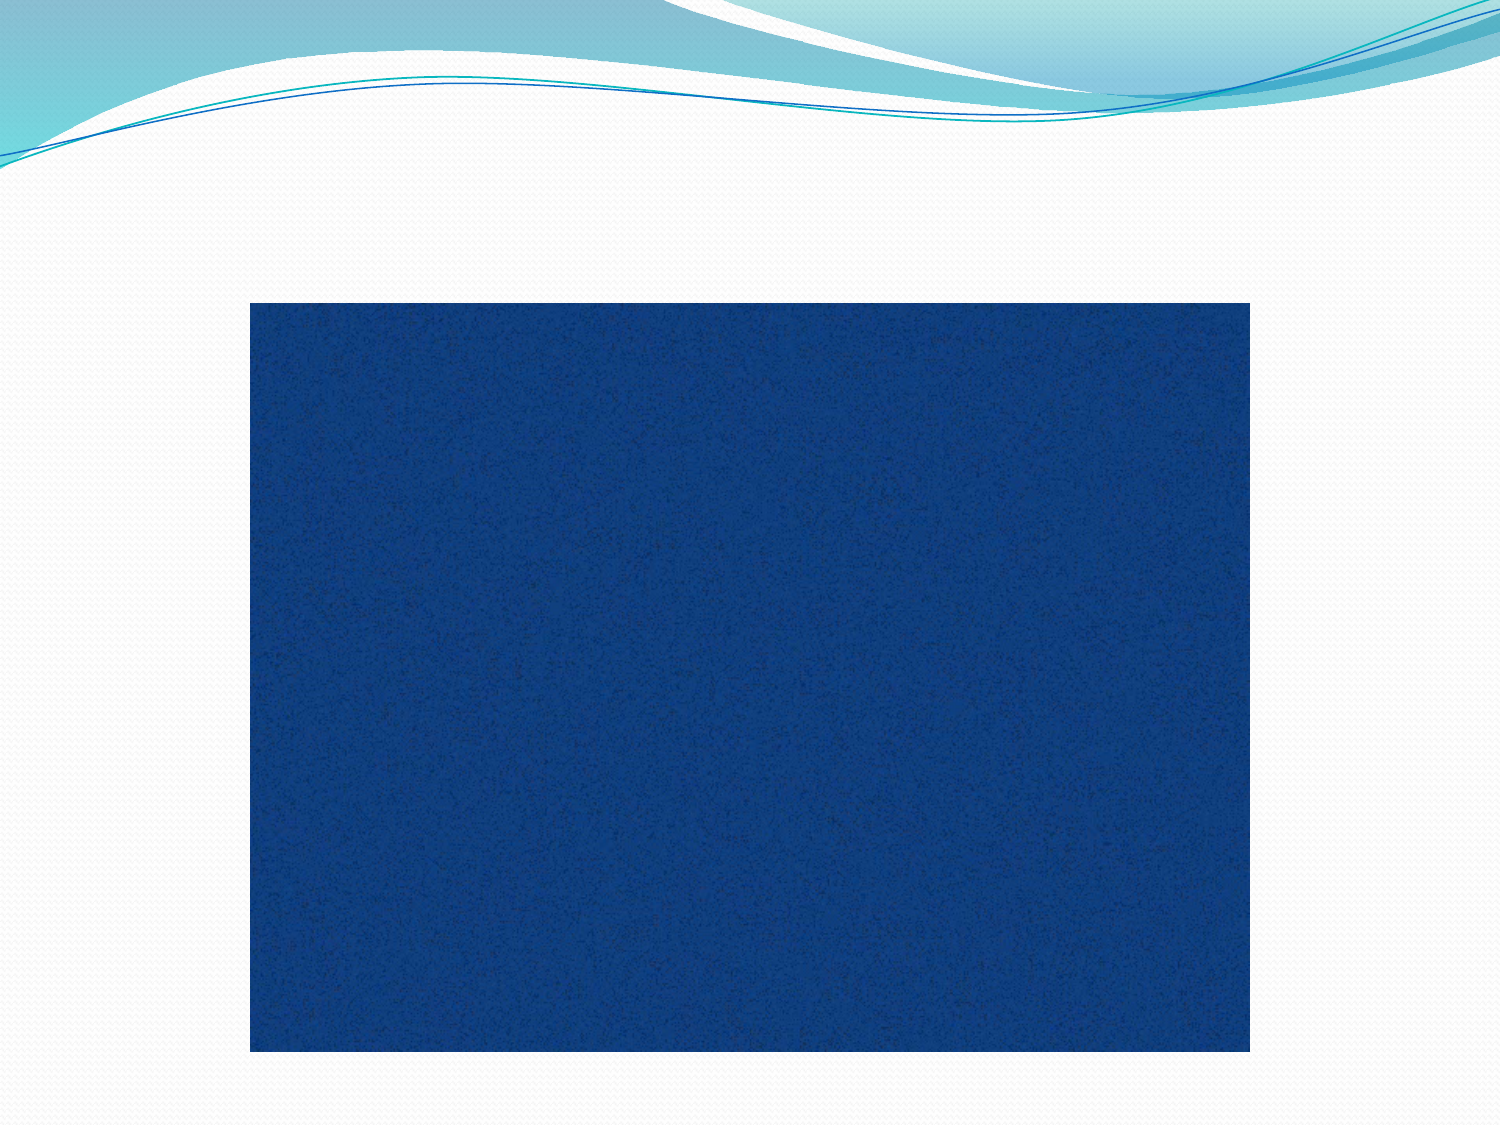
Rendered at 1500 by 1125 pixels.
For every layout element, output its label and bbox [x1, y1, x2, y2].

list [249, 302, 1251, 1053]
